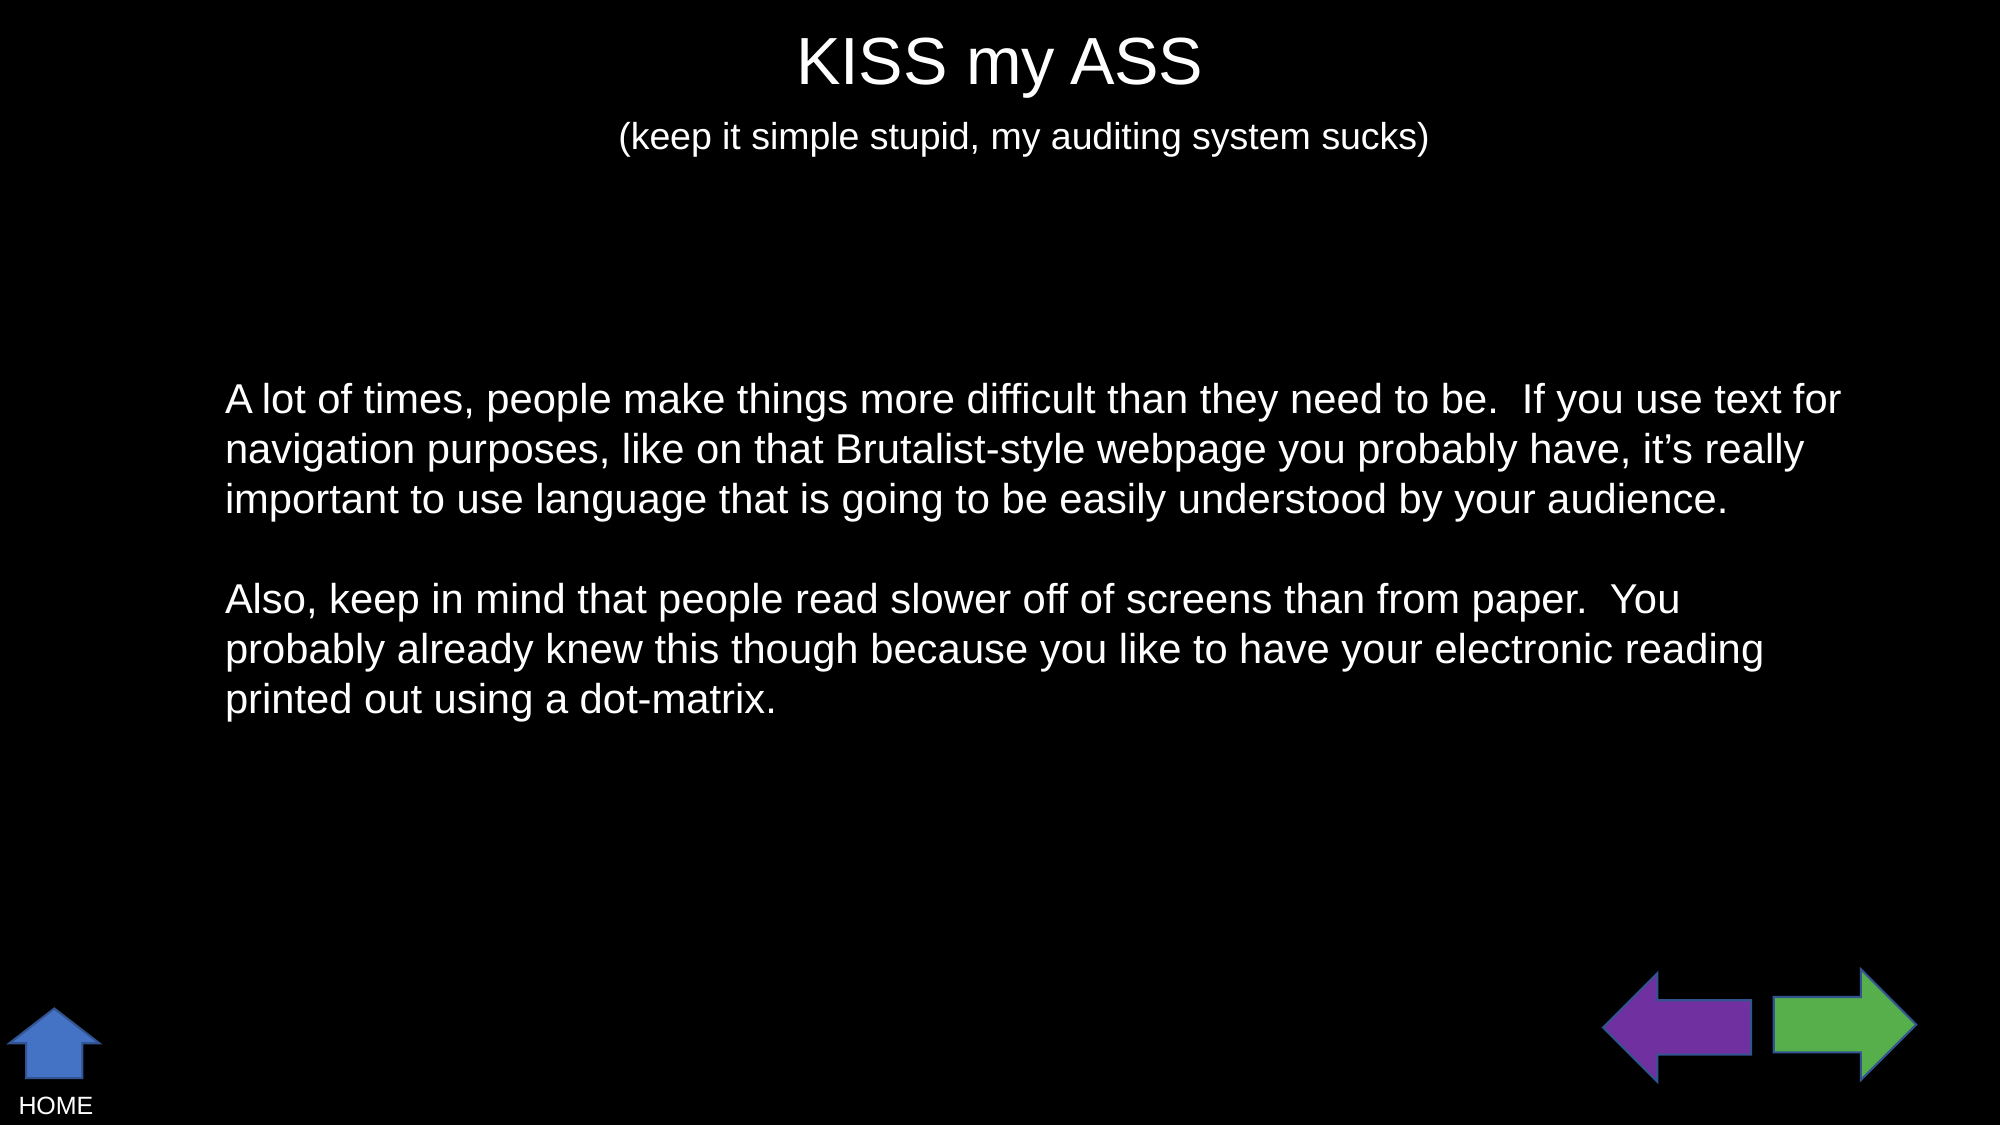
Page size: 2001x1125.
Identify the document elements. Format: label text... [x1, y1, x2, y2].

text_box A lot of times, people make things more difficult than they need to be. If you use text for navigation purposes, like on that Brutalist-style webpage you probably have, it’s really important to use language that is going to be easily understood by your audience. Also, keep in mind that people read slower off of screens than from paper. You probably already knew this though because you like to have your electronic reading printed out using a dot-matrix. [210, 364, 1858, 730]
text_box [1601, 970, 1753, 1085]
text_box (keep it simple stupid, my auditing system sucks) [603, 104, 1585, 165]
text_box KISS my ASS [473, 10, 1527, 106]
text_box [1772, 966, 1918, 1083]
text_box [3, 1008, 132, 1125]
